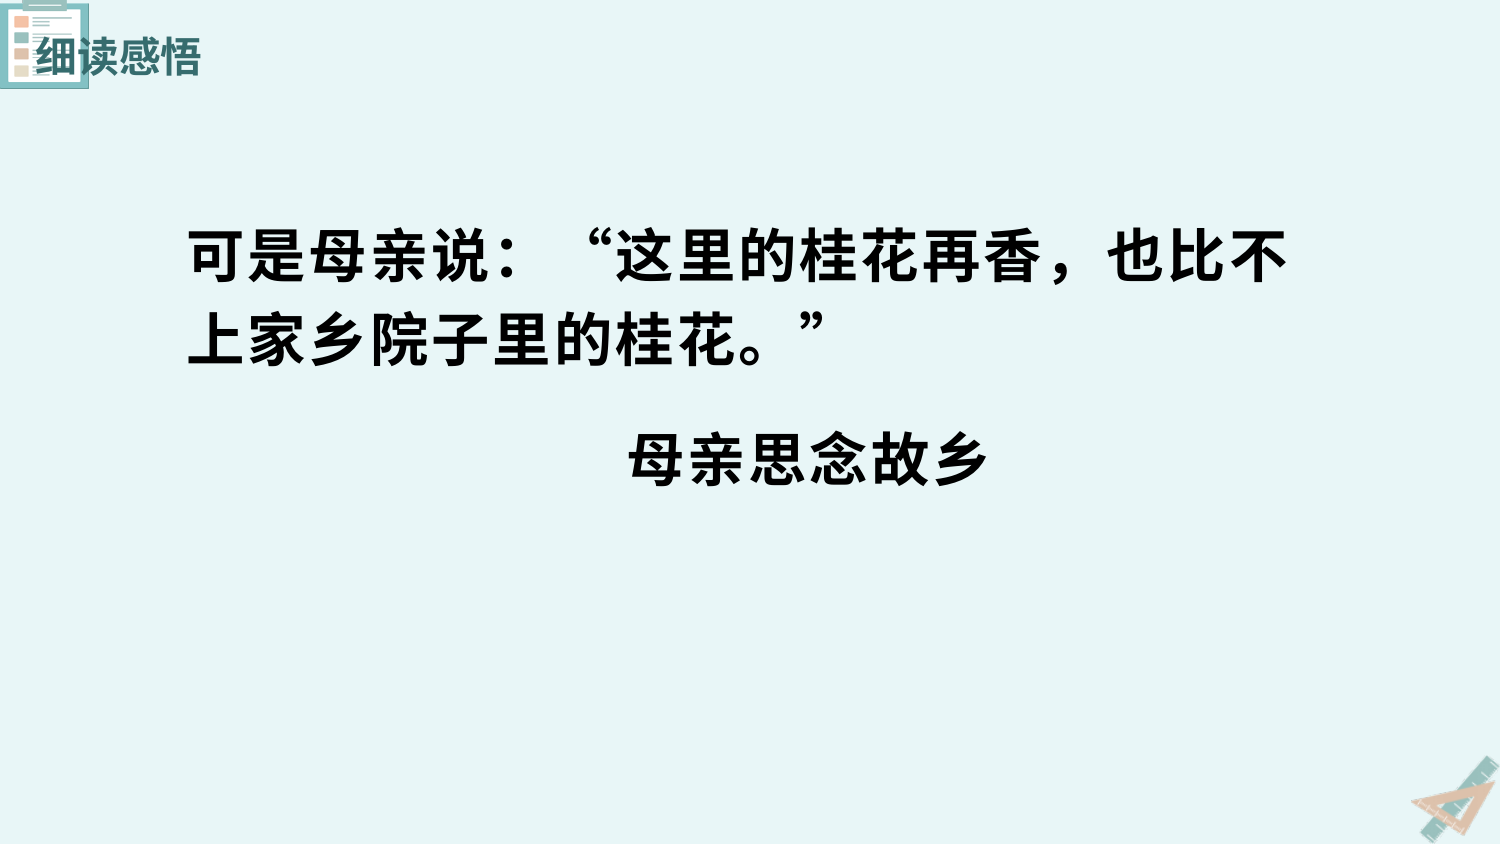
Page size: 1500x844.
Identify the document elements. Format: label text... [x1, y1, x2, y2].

picture [1411, 755, 1500, 844]
text_box 细读感悟 [89, 25, 261, 87]
list 可是母亲说：“这里的桂花再香，也比不上家乡院子里的桂花。” 母亲思念故乡 [171, 197, 1347, 434]
picture [0, 0, 89, 89]
